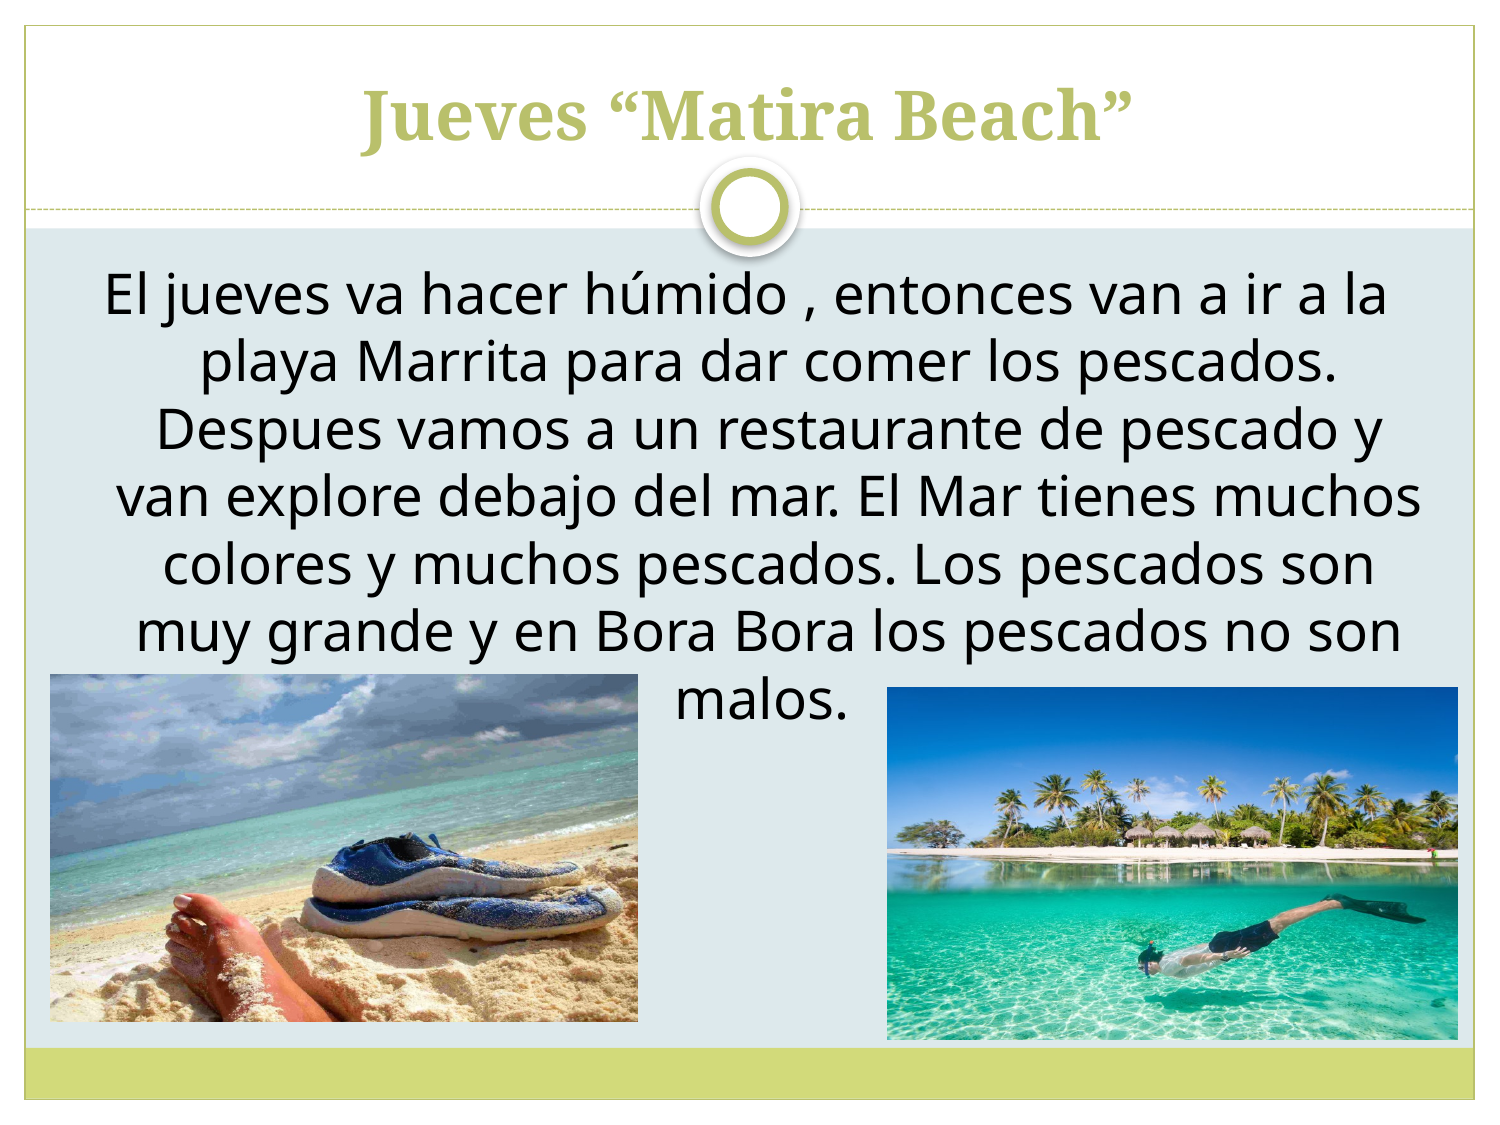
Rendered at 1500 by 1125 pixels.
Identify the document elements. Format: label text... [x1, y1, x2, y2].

title Jueves “Matira Beach” [49, 37, 1450, 162]
list El jueves va hacer húmido , entonces van a ir a la playa Marrita para dar comer los pescados. Despues vamos a un restaurante de pescado y van explore debajo del mar. El Mar tienes muchos colores y muchos pescados. Los pescados son muy grande y en Bora Bora los pescados no son malos. [49, 250, 1445, 1001]
picture [49, 674, 638, 1023]
picture [887, 687, 1458, 1040]
